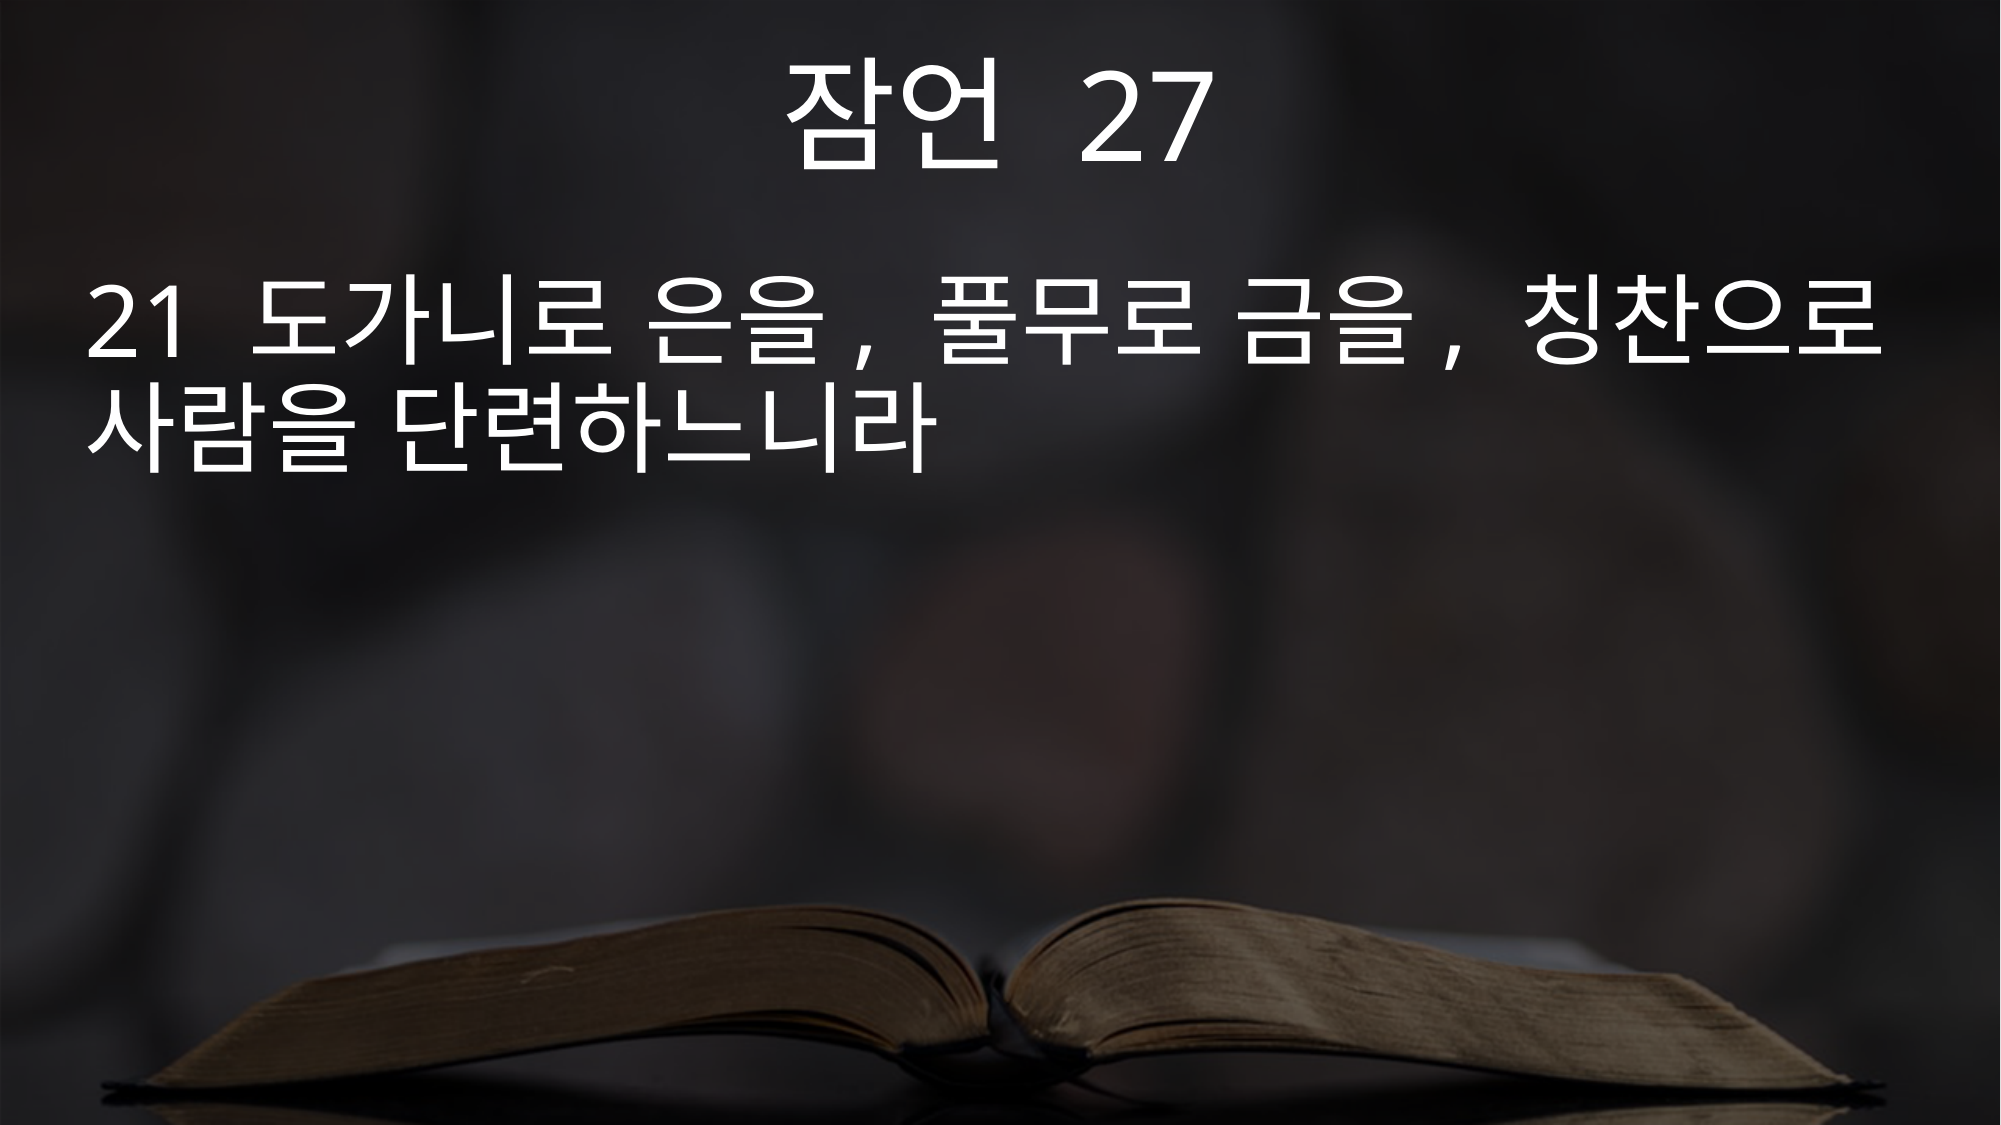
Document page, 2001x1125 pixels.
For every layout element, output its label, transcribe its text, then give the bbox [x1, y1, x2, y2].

footer 잠언 27 [0, 32, 2000, 192]
picture [0, 0, 2001, 1125]
list 21 도가니로 은을, 풀무로 금을, 칭찬으로 사람을 단련하느니라 [69, 263, 1953, 423]
